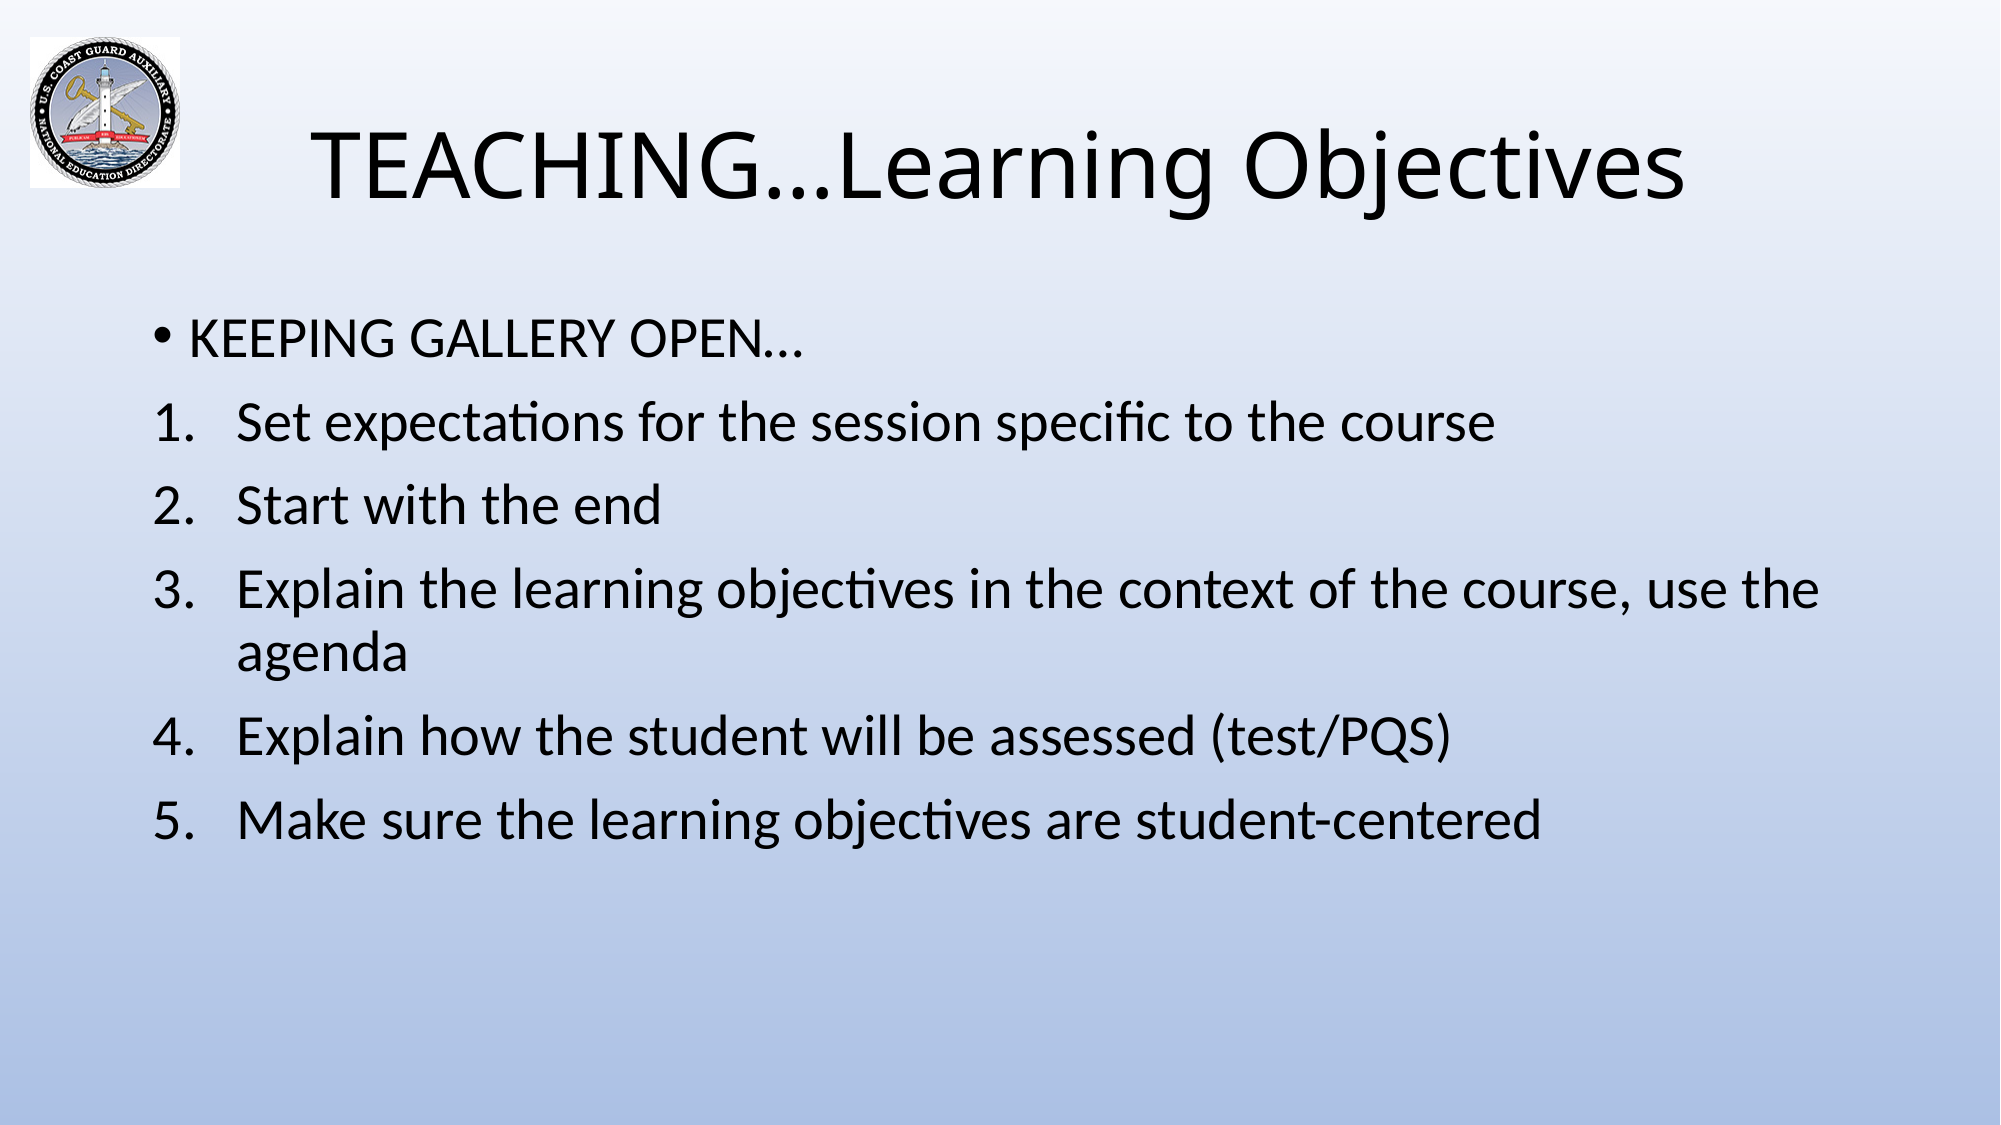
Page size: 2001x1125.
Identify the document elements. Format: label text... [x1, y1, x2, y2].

picture [29, 37, 180, 188]
list KEEPING GALLERY OPEN… Set expectations for the session specific to the course Start with the end Explain the learning objectives in the context of the course, use the agenda Explain how the student will be assessed (test/PQS) Make sure the learning objectives are student-centered [137, 299, 1863, 1014]
title TEACHING…Learning Objectives [137, 59, 1863, 278]
